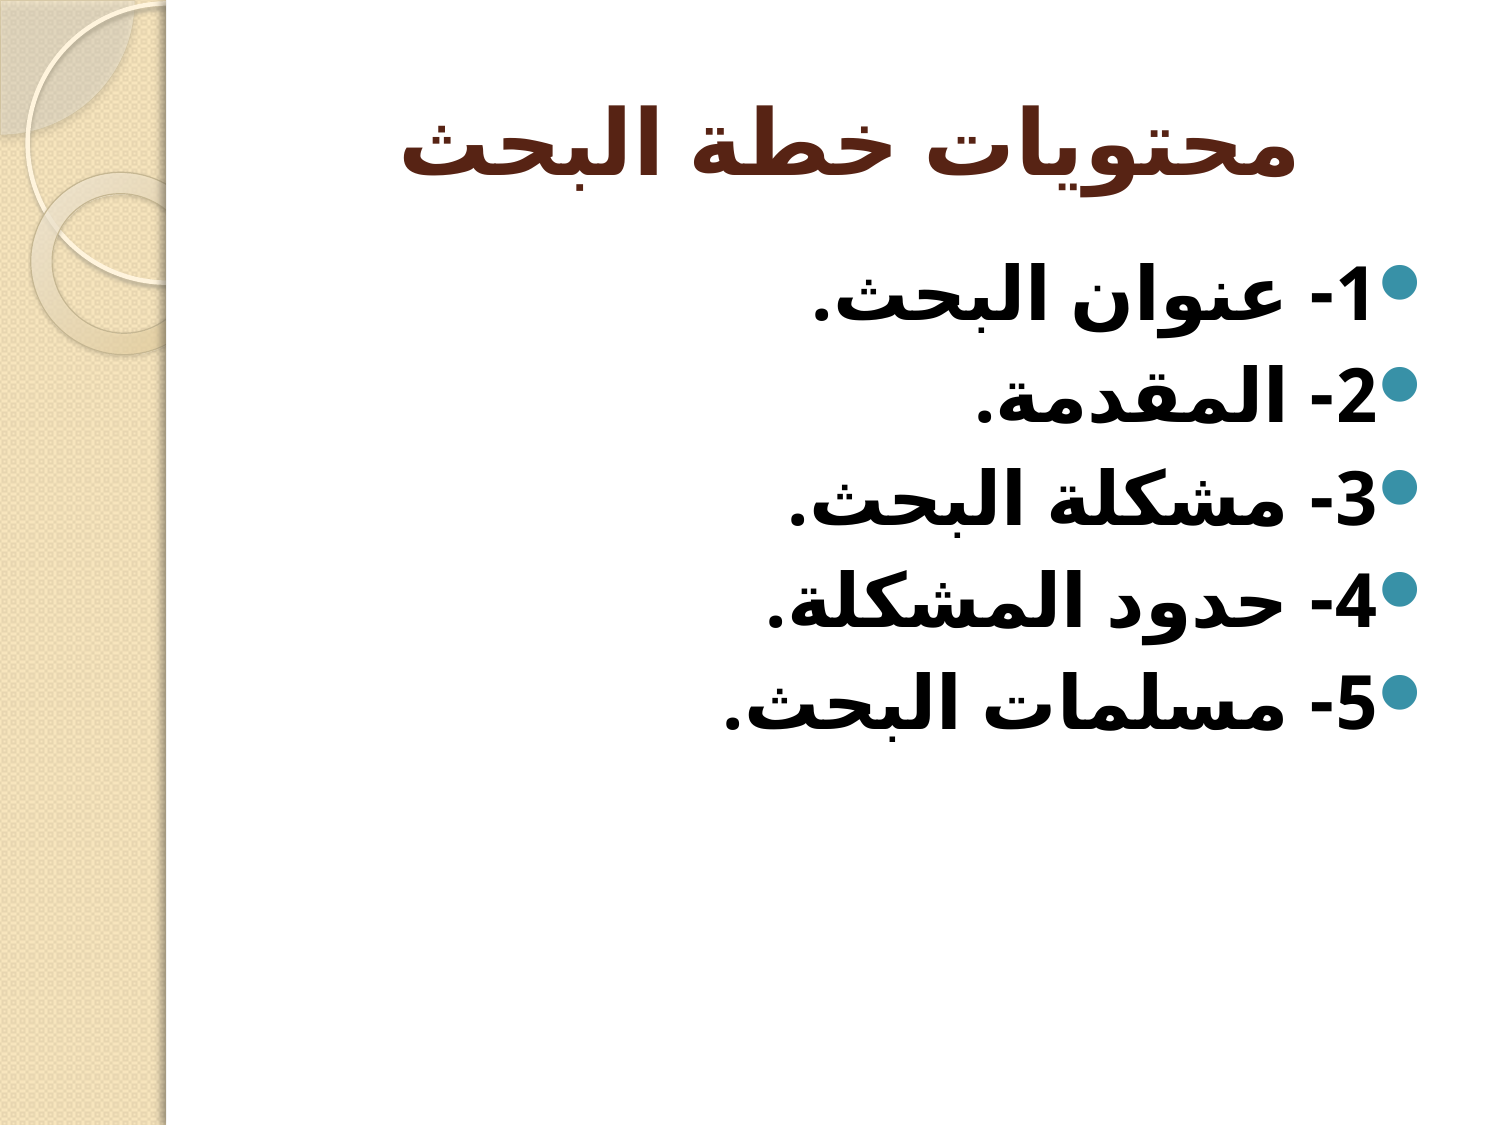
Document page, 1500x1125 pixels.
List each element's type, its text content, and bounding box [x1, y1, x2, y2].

list 1- عنوان البحث. 2- المقدمة. 3- مشكلة البحث. 4- حدود المشكلة. 5- مسلمات البحث. [235, 237, 1466, 1025]
title محتويات خطة البحث [235, 45, 1466, 233]
